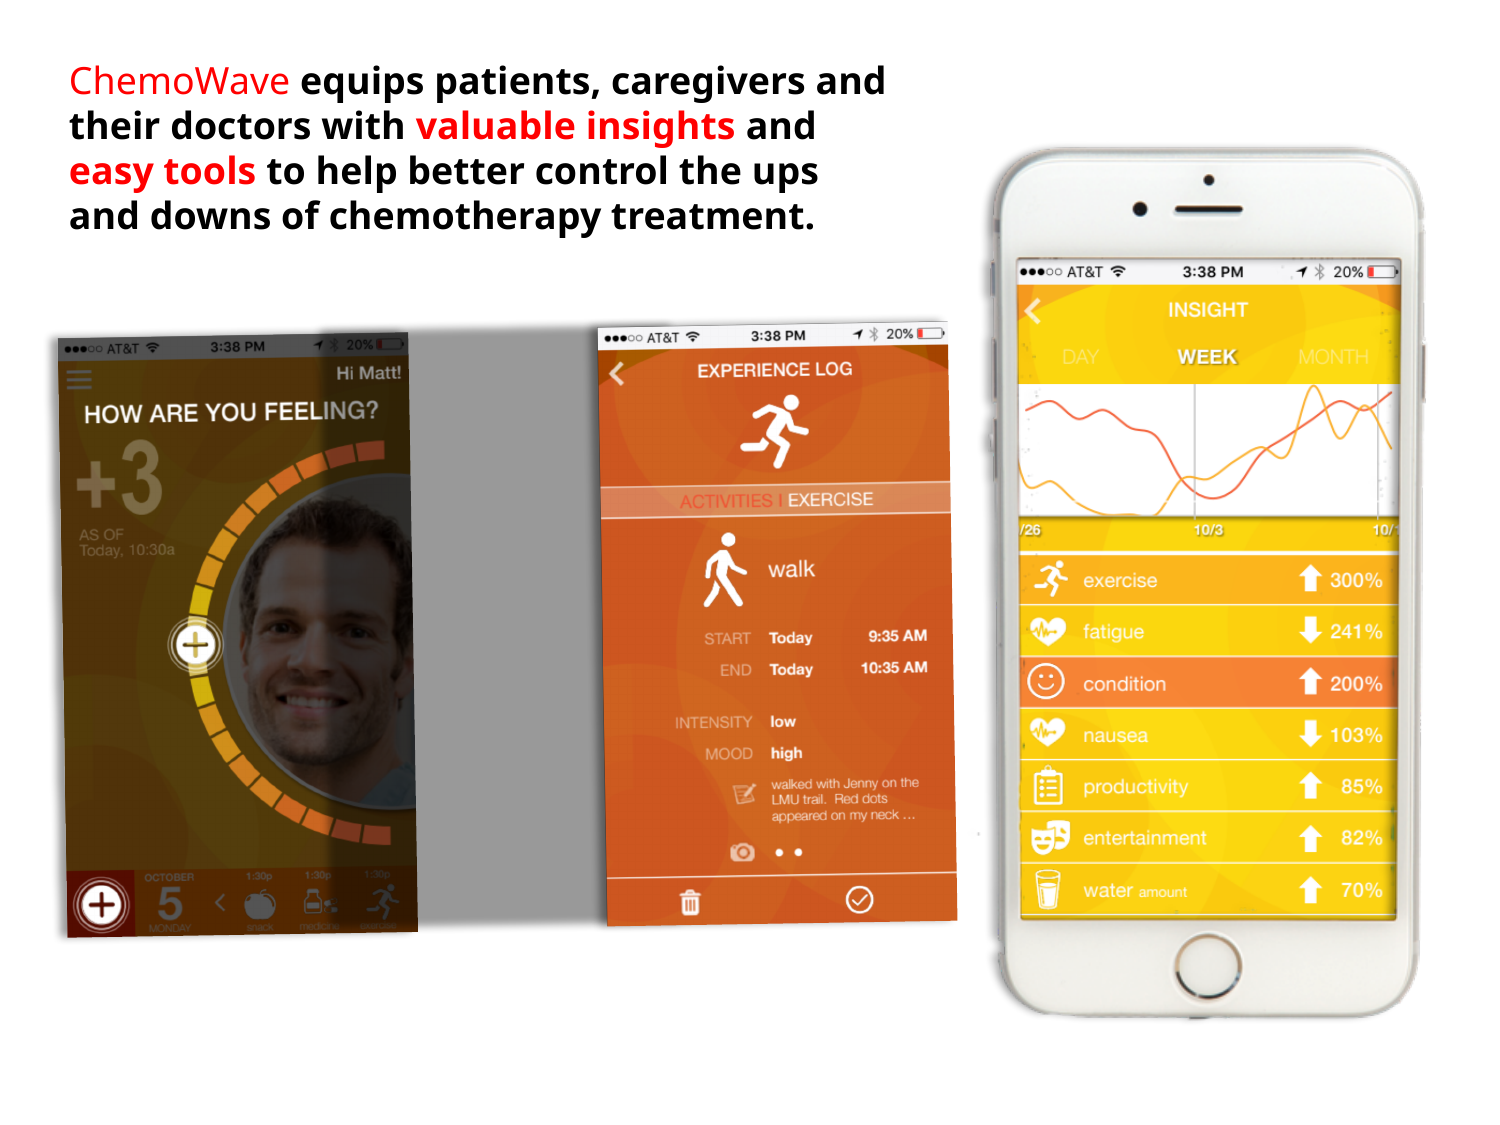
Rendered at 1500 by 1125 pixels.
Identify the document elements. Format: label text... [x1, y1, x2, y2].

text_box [927, 126, 1469, 1052]
picture [61, 323, 927, 936]
text_box ChemoWave equips patients, caregivers and their doctors with valuable insights and easy tools to help better control the ups and downs of chemotherapy treatment. [54, 49, 910, 245]
